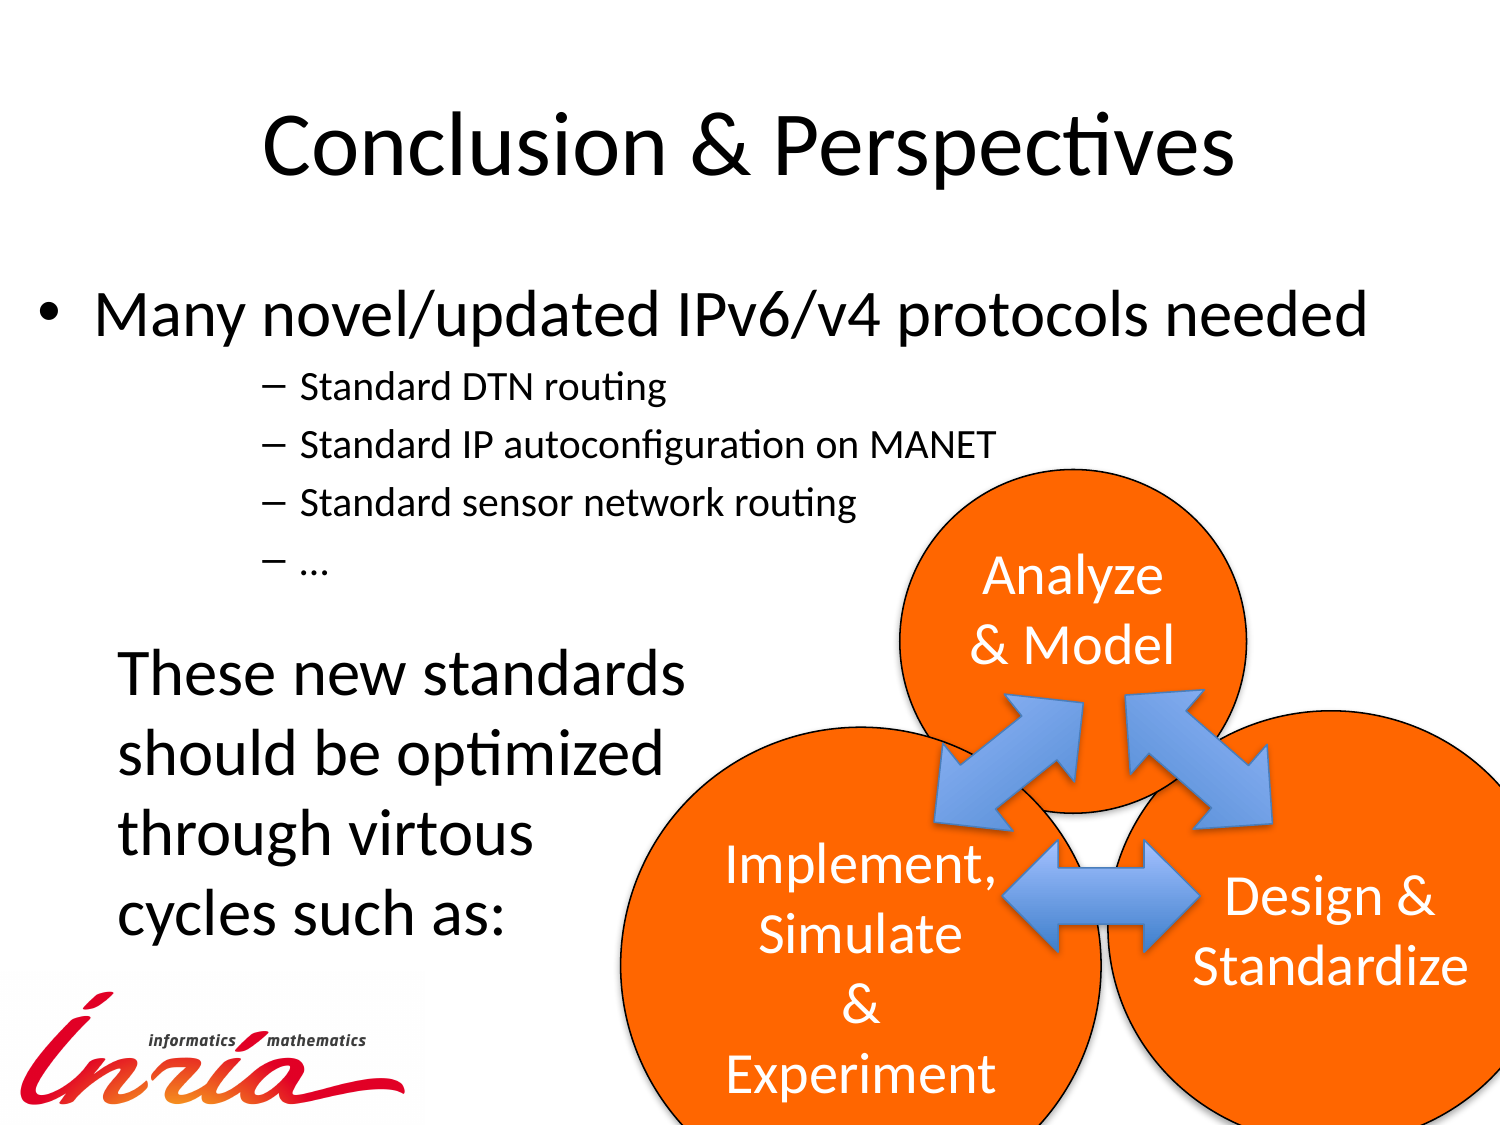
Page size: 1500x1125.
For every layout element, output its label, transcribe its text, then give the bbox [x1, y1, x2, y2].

text_box [933, 693, 1085, 832]
text_box [1124, 688, 1274, 830]
text_box Implement, Simulate & Experiment [622, 726, 1102, 1125]
list Many novel/updated IPv6/v4 protocols needed Standard DTN routing Standard IP autoconfiguration on MANET Standard sensor network routing … [22, 262, 1448, 653]
title Conclusion & Perspectives [75, 45, 1425, 233]
picture [0, 971, 425, 1125]
text_box Design & Standardize [1107, 710, 1500, 1125]
text_box These new standards should be optimized through virtous cycles such as: [102, 621, 722, 1001]
text_box Analyze & Model [898, 468, 1248, 815]
text_box [1001, 838, 1201, 953]
